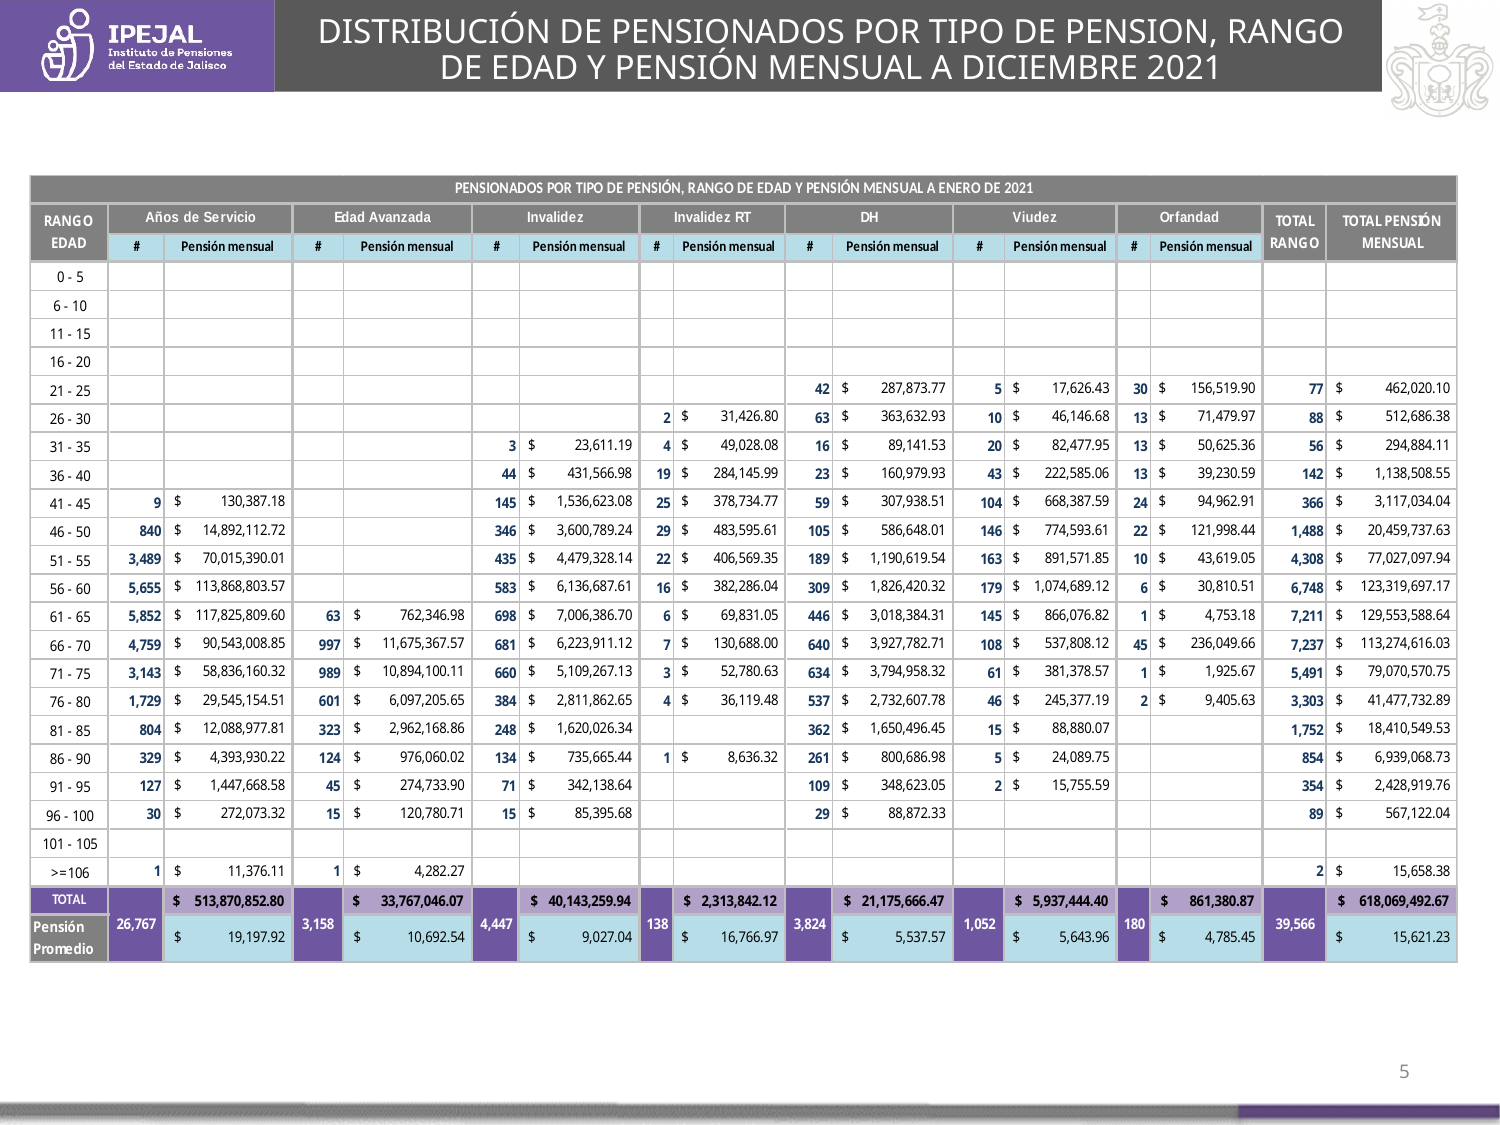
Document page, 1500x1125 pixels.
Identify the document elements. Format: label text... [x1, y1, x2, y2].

picture [0, 0, 275, 92]
slide_number 5 [1074, 1042, 1425, 1103]
text_box DISTRIBUCIÓN DE PENSIONADOS POR TIPO DE PENSION, RANGO DE EDAD Y PENSIÓN MENSUAL A DICIEMBRE 2021 [285, 7, 1379, 48]
picture [29, 175, 1459, 964]
picture [0, 1096, 1500, 1125]
